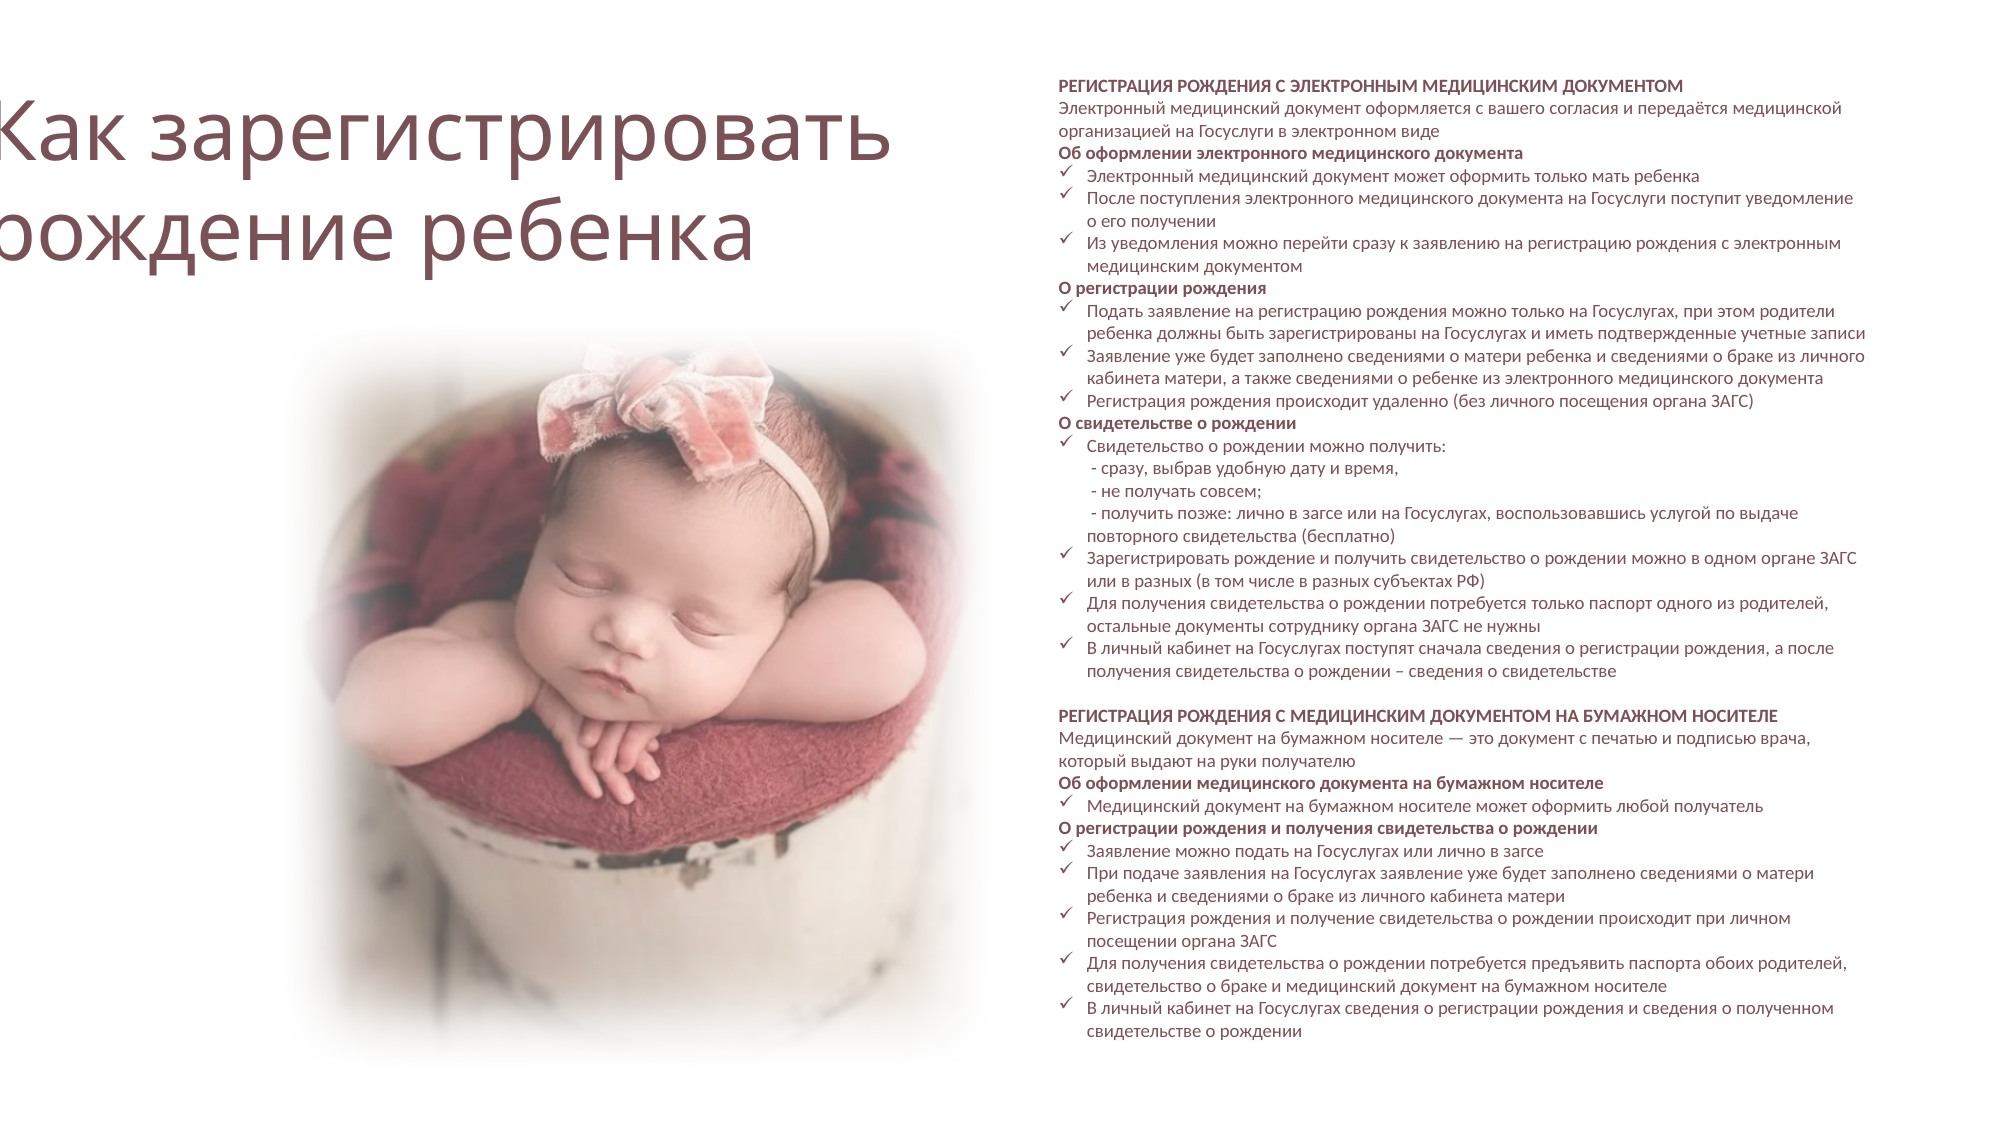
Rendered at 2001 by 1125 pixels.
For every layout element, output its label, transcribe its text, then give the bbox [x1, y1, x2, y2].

text_box РЕГИСТРАЦИЯ РОЖДЕНИЯ С ЭЛЕКТРОННЫМ МЕДИЦИНСКИМ ДОКУМЕНТОМ Электронный медицинский документ оформляется с вашего согласия и передаётся медицинской организацией на Госуслуги в электронном виде Об оформлении электронного медицинского документа Электронный медицинский документ может оформить только мать ребенка После поступления электронного медицинского документа на Госуслуги поступит уведомление о его получении Из уведомления можно перейти сразу к заявлению на регистрацию рождения с электронным медицинским документом О регистрации рождения Подать заявление на регистрацию рождения можно только на Госуслугах, при этом родители ребенка должны быть зарегистрированы на Госуслугах и иметь подтвержденные учетные записи Заявление уже будет заполнено сведениями о матери ребенка и сведениями о браке из личного кабинета матери, а также сведениями о ребенке из электронного медицинского документа Регистрация рождения происходит удаленно (без личного посещения органа ЗАГС) О свидетельстве о рождении Свидетельство о рождении можно получить: - сразу, выбрав удобную дату и время, - не получать совсем; - получить позже: лично в загсе или на Госуслугах, воспользовавшись услугой по выдаче повторного свидетельства (бесплатно) Зарегистрировать рождение и получить свидетельство о рождении можно в одном органе ЗАГС или в разных (в том числе в разных субъектах РФ) Для получения свидетельства о рождении потребуется только паспорт одного из родителей, остальные документы сотруднику органа ЗАГС не нужны В личный кабинет на Госуслугах поступят сначала сведения о регистрации рождения, а после получения свидетельства о рождении – сведения о свидетельстве РЕГИСТРАЦИЯ РОЖДЕНИЯ С МЕДИЦИНСКИМ ДОКУМЕНТОМ НА БУМАЖНОМ НОСИТЕЛЕ Медицинский документ на бумажном носителе — это документ с печатью и подписью врача, который выдают на руки получателю Об оформлении медицинского документа на бумажном носителе Медицинский документ на бумажном носителе может оформить любой получатель О регистрации рождения и получения свидетельства о рождении Заявление можно подать на Госуслугах или лично в загсе При подаче заявления на Госуслугах заявление уже будет заполнено сведениями о матери ребенка и сведениями о браке из личного кабинета матери Регистрация рождения и получение свидетельства о рождении происходит при личном посещении органа ЗАГС Для получения свидетельства о рождении потребуется предъявить паспорта обоих родителей, свидетельство о браке и медицинский документ на бумажном носителе В личный кабинет на Госуслугах сведения о регистрации рождения и сведения о полученном свидетельстве о рождении [1043, 66, 1885, 1049]
picture [276, 316, 1000, 1076]
text_box Как зарегистрировать рождение ребенка [0, 69, 932, 285]
